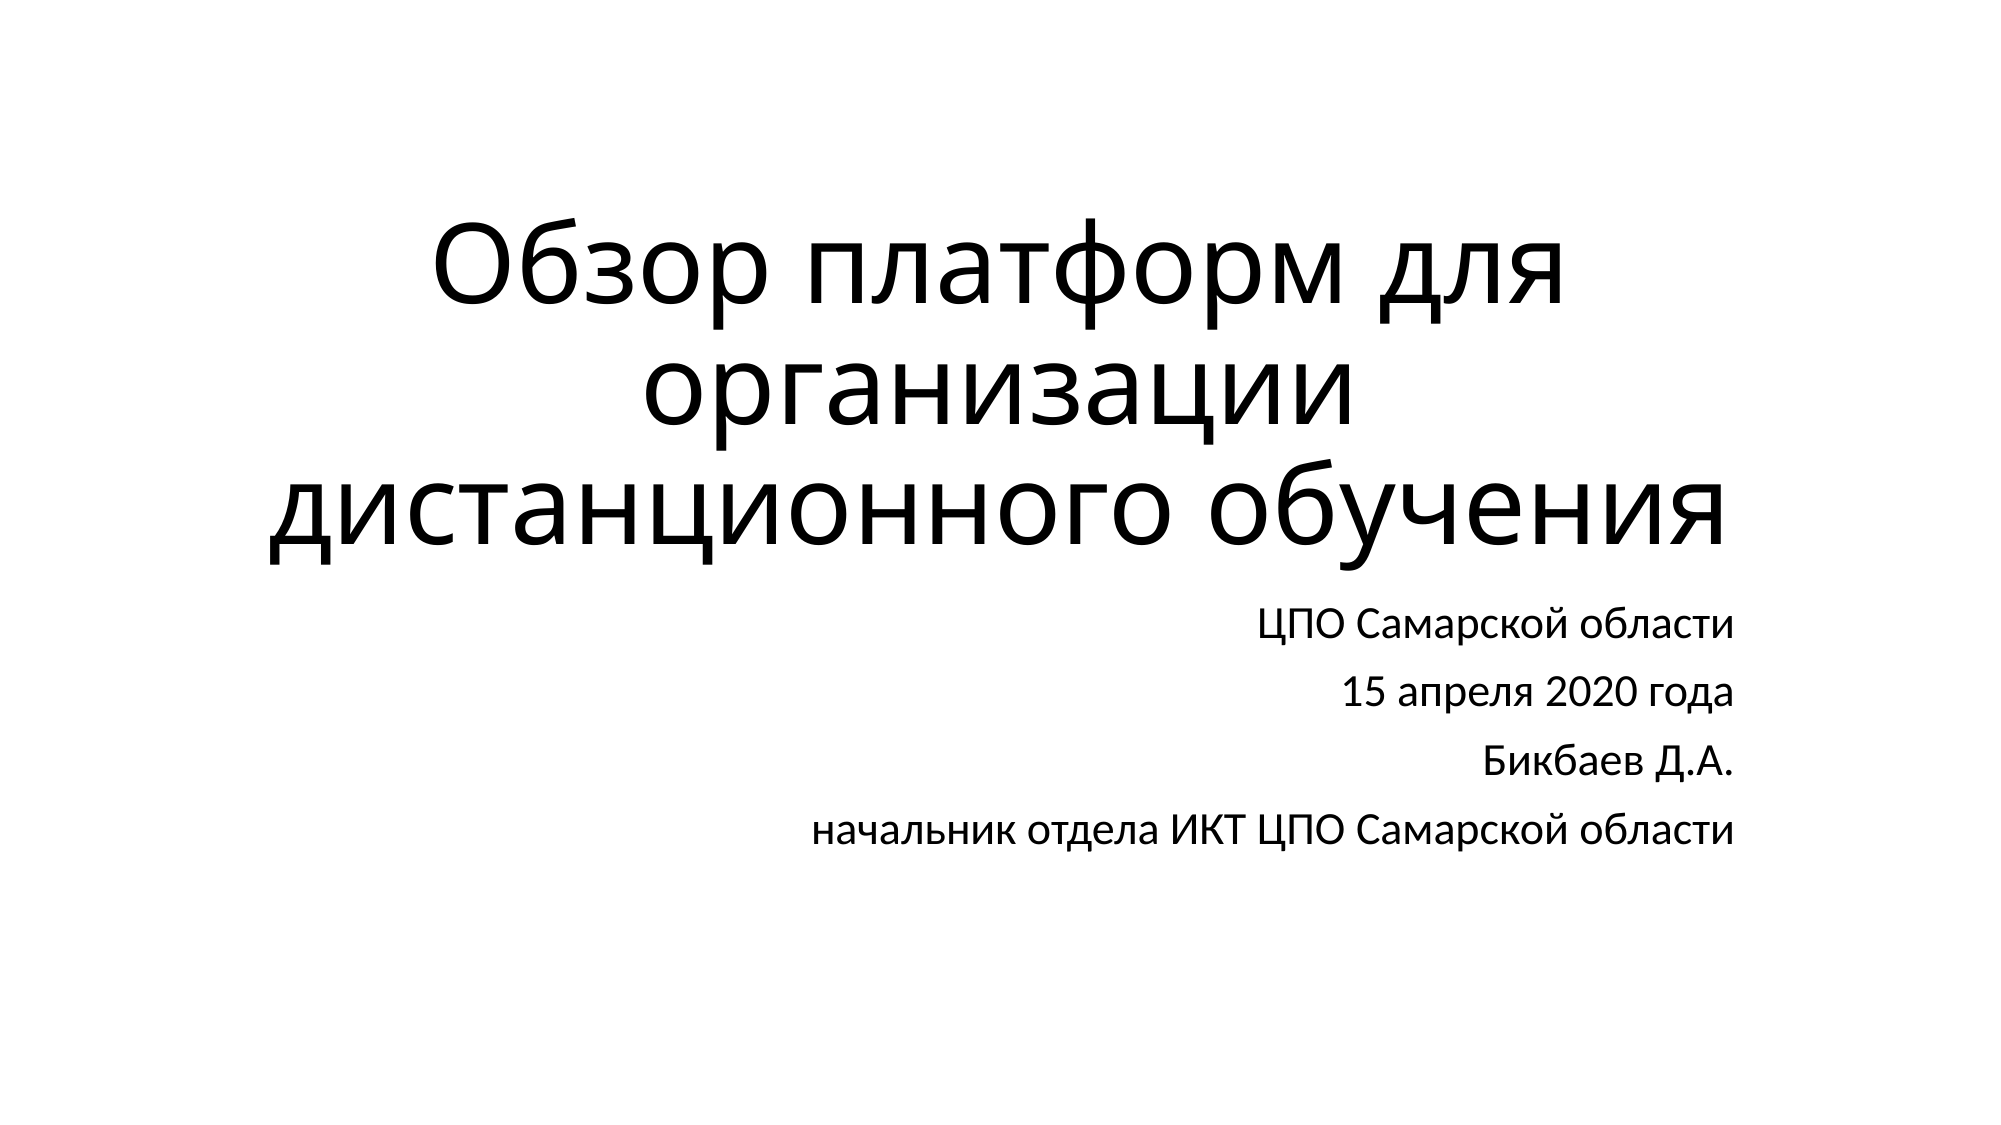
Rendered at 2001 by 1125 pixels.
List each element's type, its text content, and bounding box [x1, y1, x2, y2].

subtitle ЦПО Самарской области 15 апреля 2020 года Бикбаев Д.А. начальник отдела ИКТ ЦПО Самарской области [249, 590, 1750, 863]
title Обзор платформ для организации дистанционного обучения [249, 184, 1750, 576]
